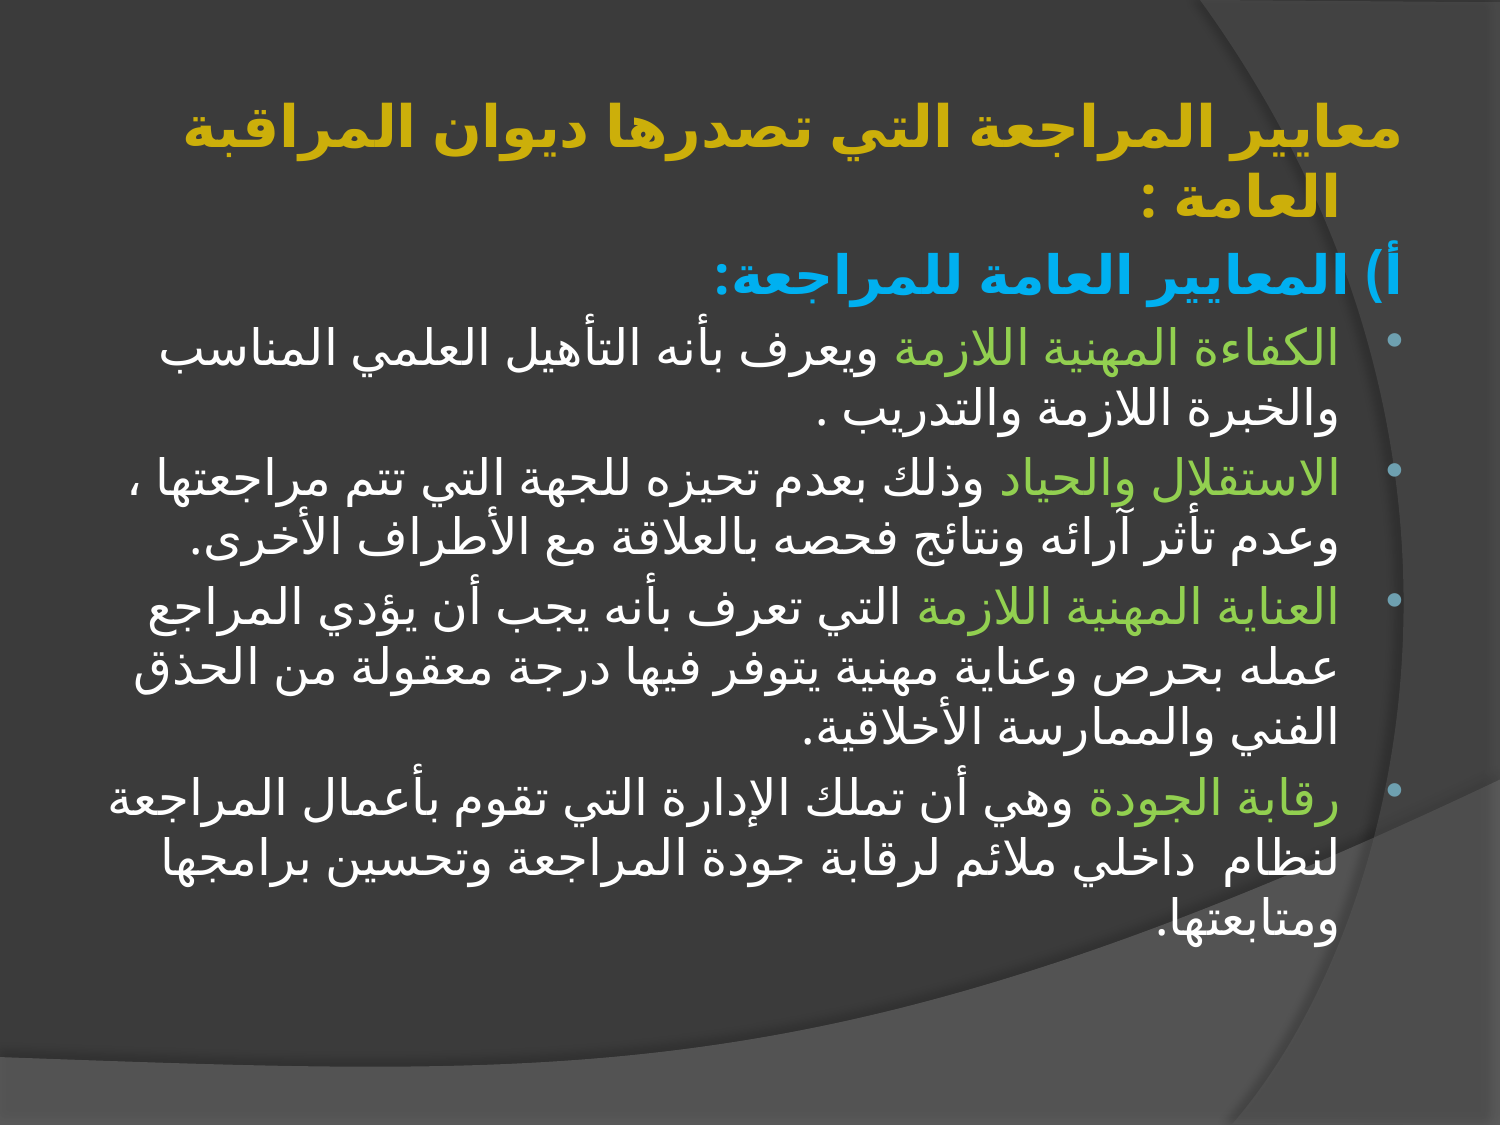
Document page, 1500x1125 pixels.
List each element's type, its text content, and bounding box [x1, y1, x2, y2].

list معايير المراجعة التي تصدرها ديوان المراقبة العامة : أ) المعايير العامة للمراجعة: الكفاءة المهنية اللازمة ويعرف بأنه التأهيل العلمي المناسب والخبرة اللازمة والتدريب . الاستقلال والحياد وذلك بعدم تحيزه للجهة التي تتم مراجعتها ، وعدم تأثر آرائه ونتائج فحصه بالعلاقة مع الأطراف الأخرى. العناية المهنية اللازمة التي تعرف بأنه يجب أن يؤدي المراجع عمله بحرص وعناية مهنية يتوفر فيها درجة معقولة من الحذق الفني والممارسة الأخلاقية. رقابة الجودة وهي أن تملك الإدارة التي تقوم بأعمال المراجعة لنظام داخلي ملائم لرقابة جودة المراجعة وتحسين برامجها ومتابعتها. [75, 82, 1425, 1013]
